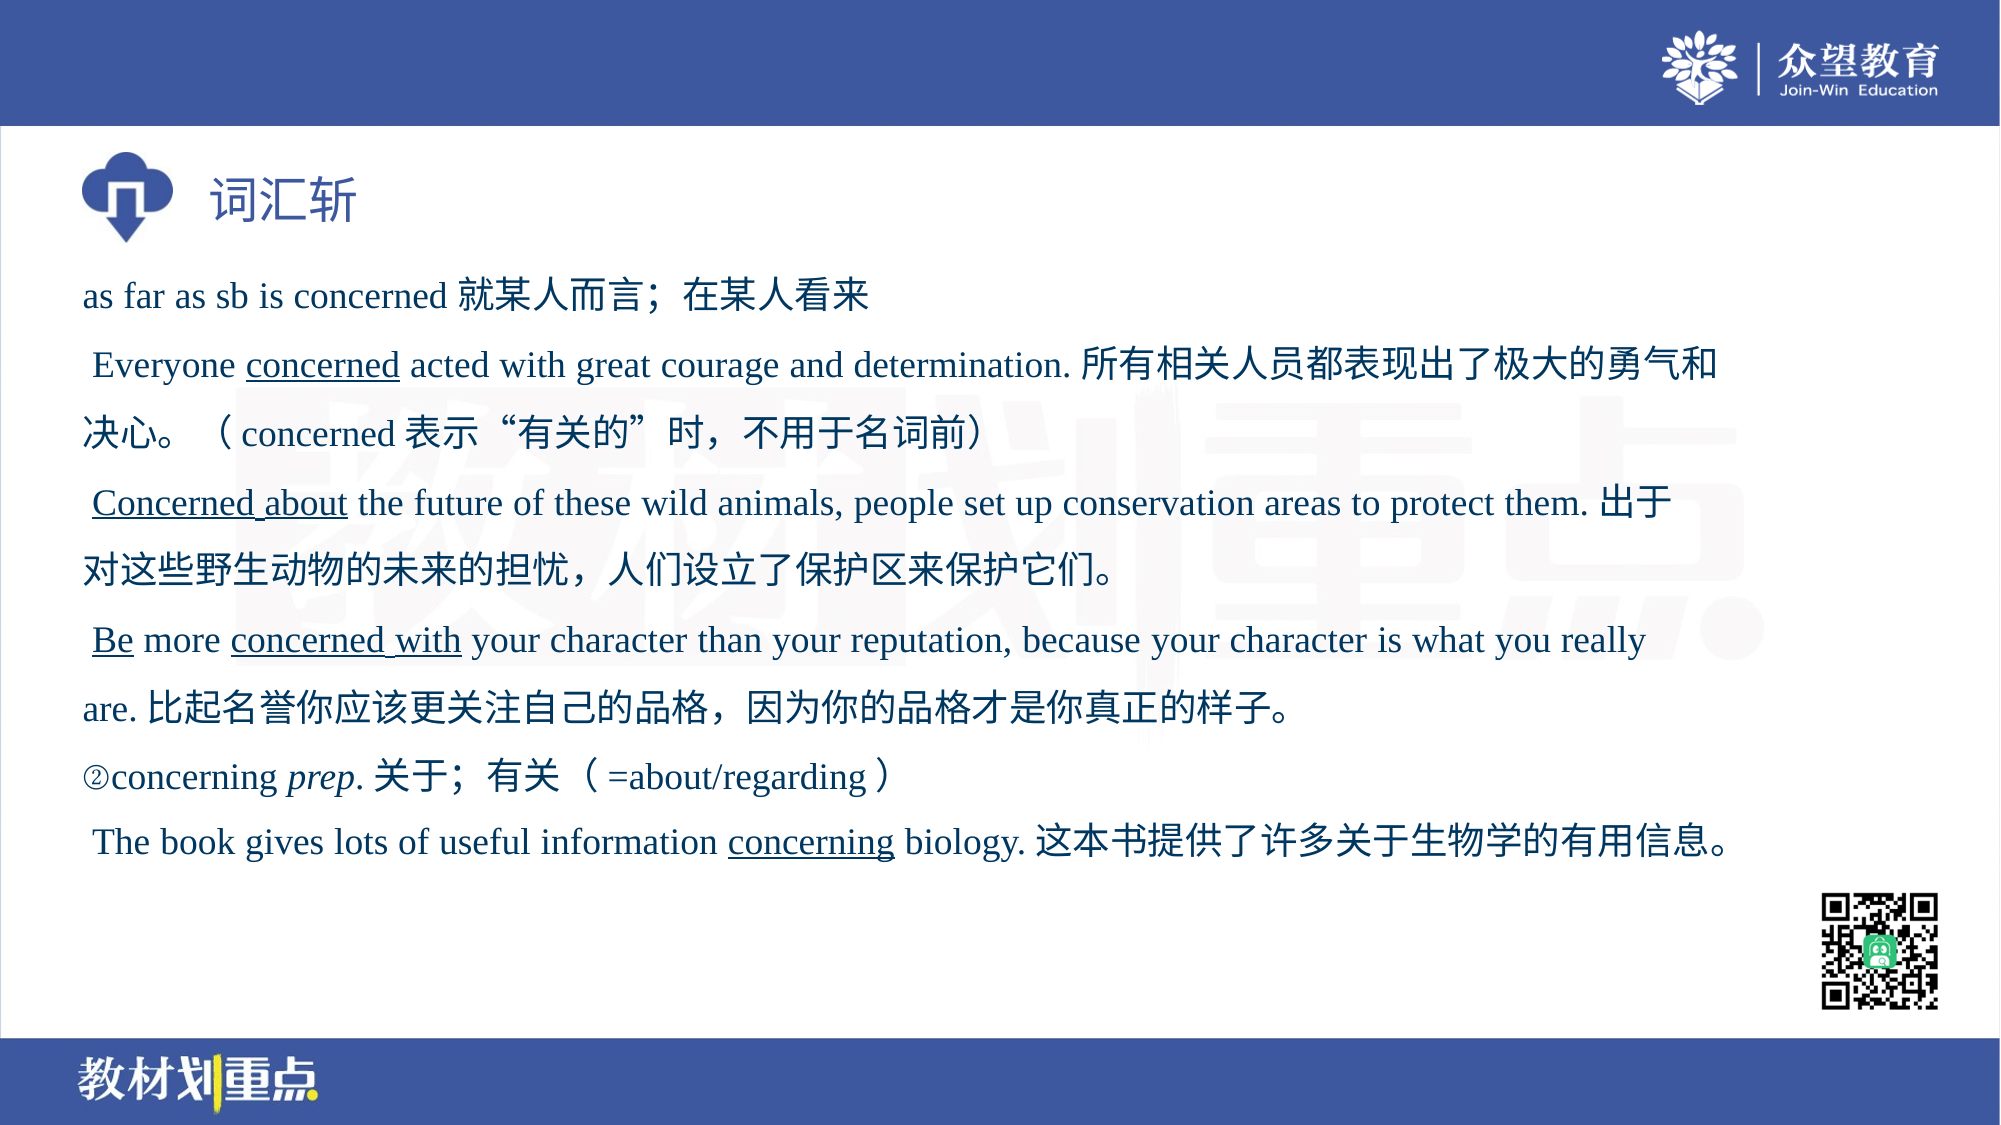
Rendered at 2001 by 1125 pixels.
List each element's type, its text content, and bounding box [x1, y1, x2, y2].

picture [0, 0, 2000, 1125]
text_box as far as sb is concerned就某人而言；在某人看来 Everyone concerned acted with great courage and determination.所有相关人员都表现出了极大的勇气和 决心。（concerned表示“有关的”时，不用于名词前） Concerned about the future of these wild animals, people set up conservation areas to protect them.出于 对这些野生动物的未来的担忧，人们设立了保护区来保护它们。 Be more concerned with your character than your reputation, because your character is what you really are.比起名誉你应该更关注自己的品格，因为你的品格才是你真正的样子。 ②concerning prep.关于；有关（=about/regarding） The book gives lots of useful information concerning biology.这本书提供了许多关于生物学的有用信息。 [82, 247, 1817, 856]
